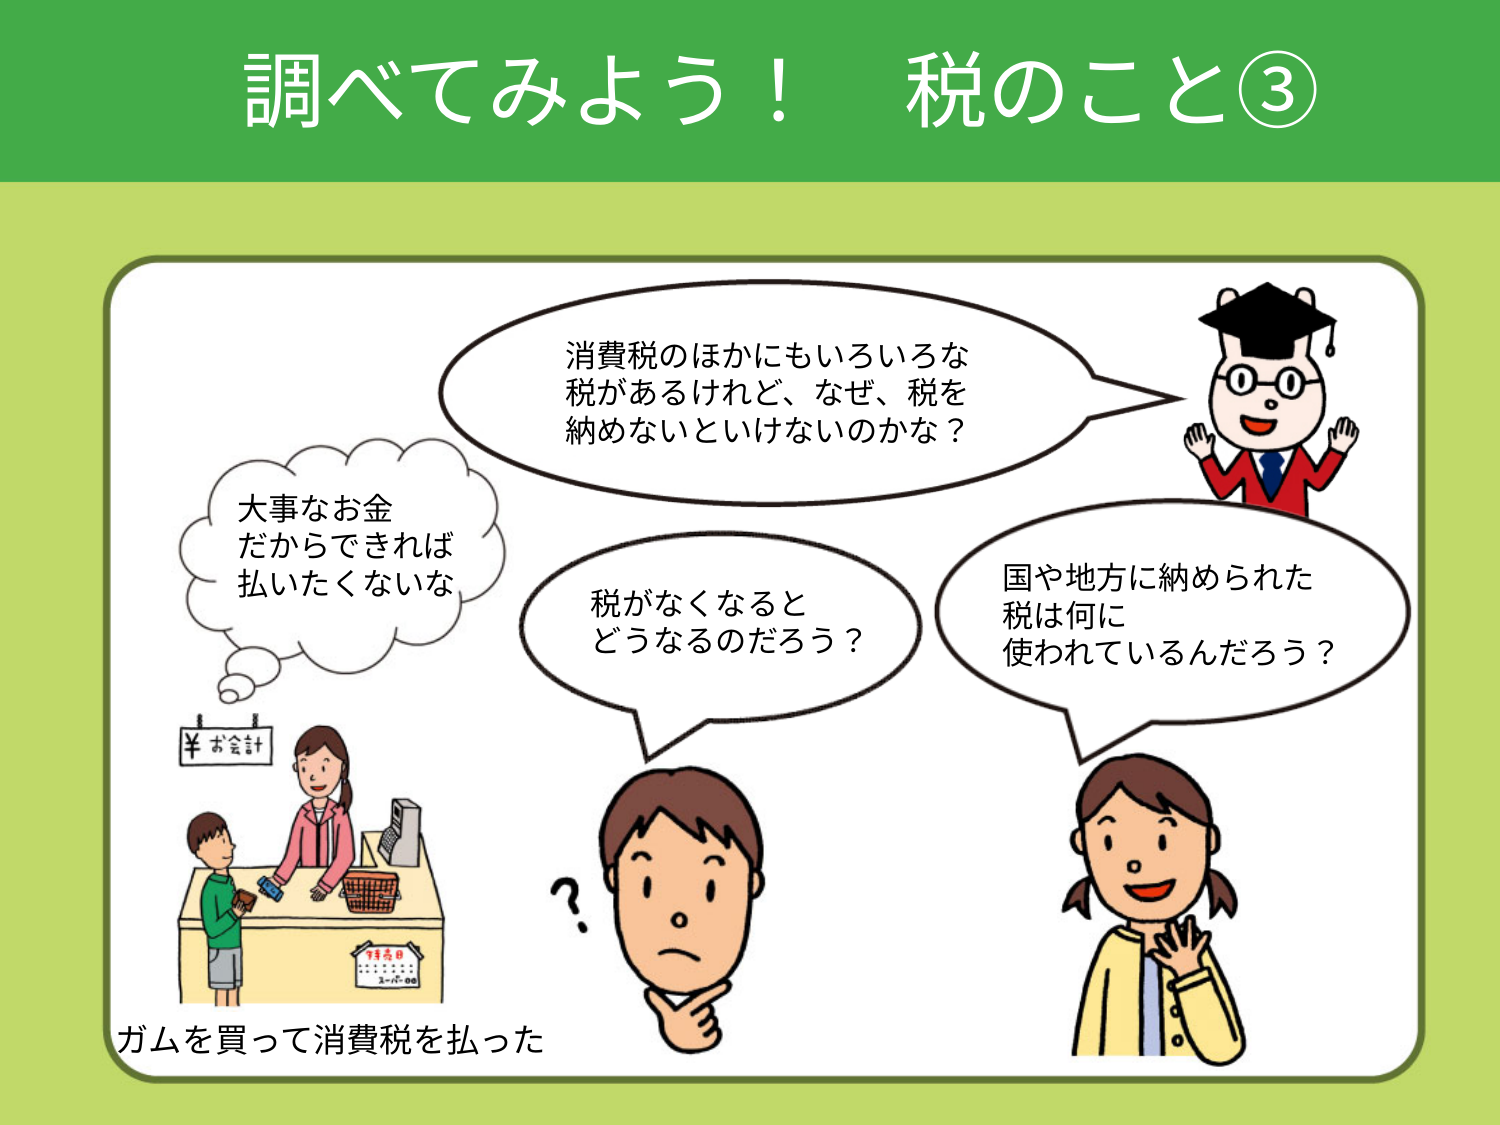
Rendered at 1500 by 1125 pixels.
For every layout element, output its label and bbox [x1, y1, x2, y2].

text_box [170, 432, 509, 711]
text_box [926, 491, 1418, 776]
text_box [430, 272, 1195, 517]
picture [1195, 278, 1365, 491]
text_box [513, 525, 921, 776]
picture [166, 712, 455, 1012]
text_box [0, 0, 1500, 1125]
picture [1056, 776, 1254, 1071]
picture [545, 776, 774, 1063]
